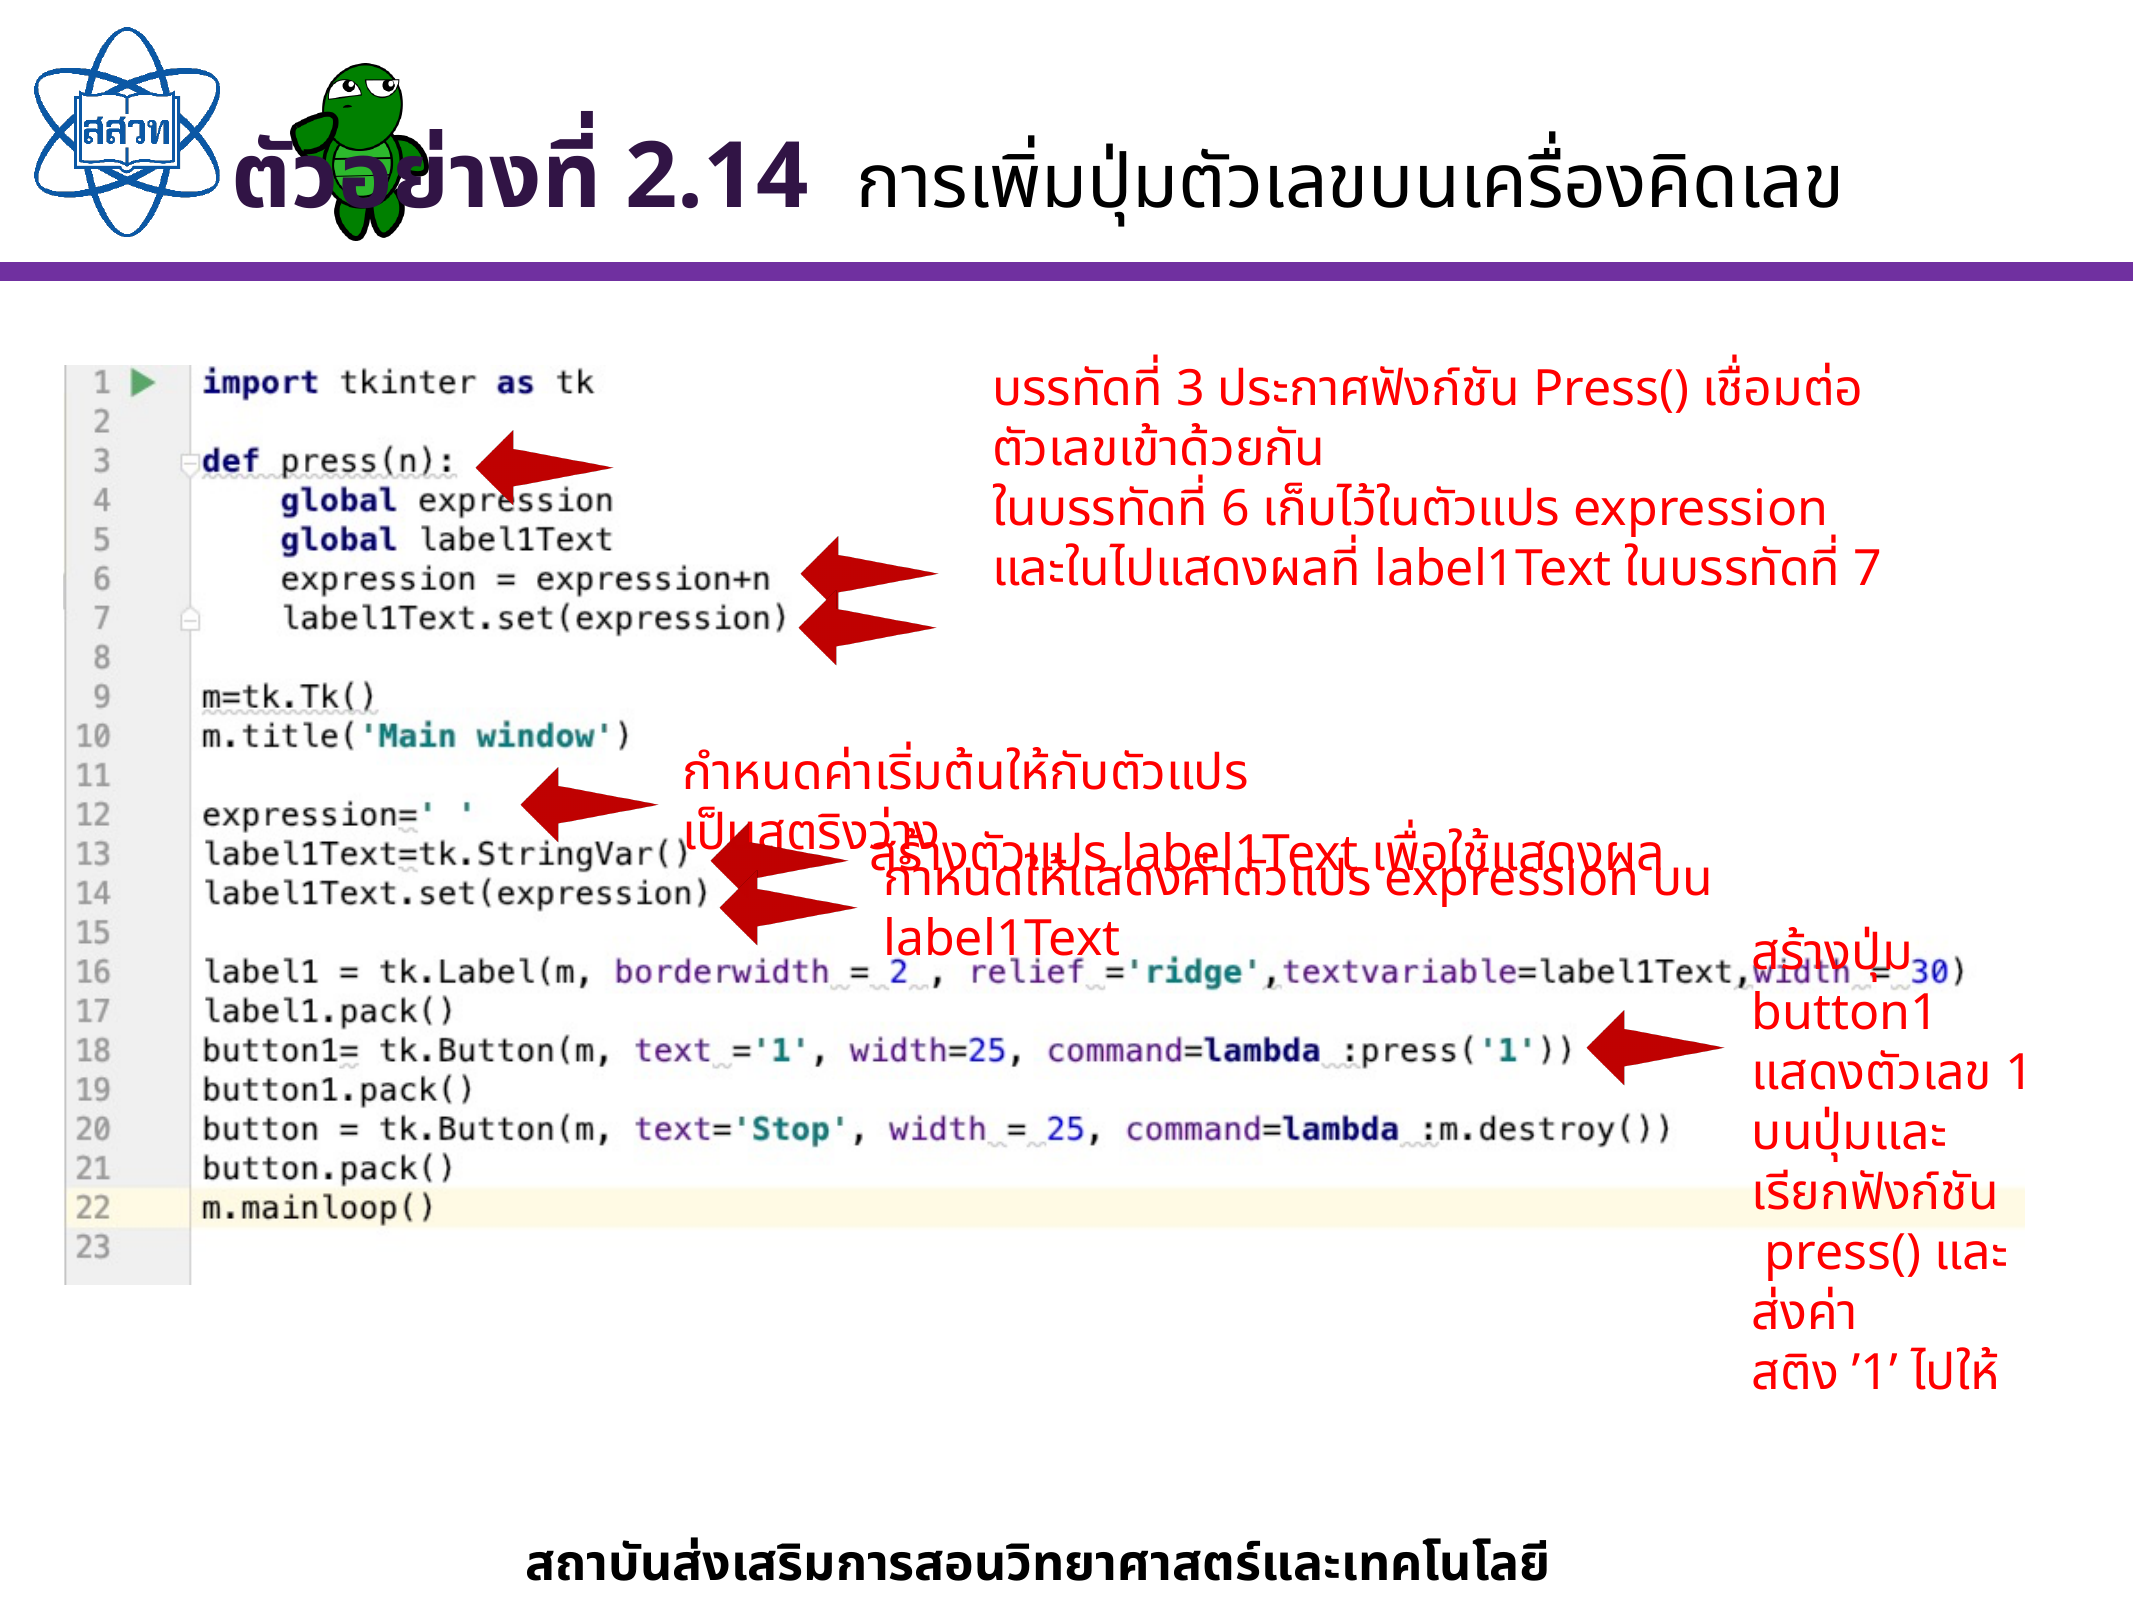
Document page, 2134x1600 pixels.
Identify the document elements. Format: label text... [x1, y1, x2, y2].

picture [33, 27, 220, 237]
text_box ตัวอย่างที่ 2.14 การเพิ่มปุ่มตัวเลขบนเครื่องคิดเลข [437, 107, 1854, 234]
text_box สร้างปุ่ม button1 แสดงตัวเลข 1 บนปุ่มและเรียกฟังก์ชัน press() และส่งค่า สติง ’1’ ไปให้ [1743, 911, 2050, 1408]
text_box สถาบันส่งเสริมการสอนวิทยาศาสตร์และเทคโนโลยี [74, 1522, 2002, 1589]
picture [290, 63, 429, 241]
picture [63, 365, 2025, 1286]
text_box ตัวอย่างที่ 2.14 การเพิ่มปุ่มตัวเลขบนเครื่องคิดเลข [227, 107, 285, 234]
text_box บรรทัดที่ 3 ประกาศฟังก์ชัน Press() เชื่อมต่อตัวเลขเข้าด้วยกัน ในบรรทัดที่ 6 เก็บไว้ในตัวแปร expression และในไปแสดงผลที่ label1Text ในบรรทัดที่ 7 [983, 347, 1986, 358]
